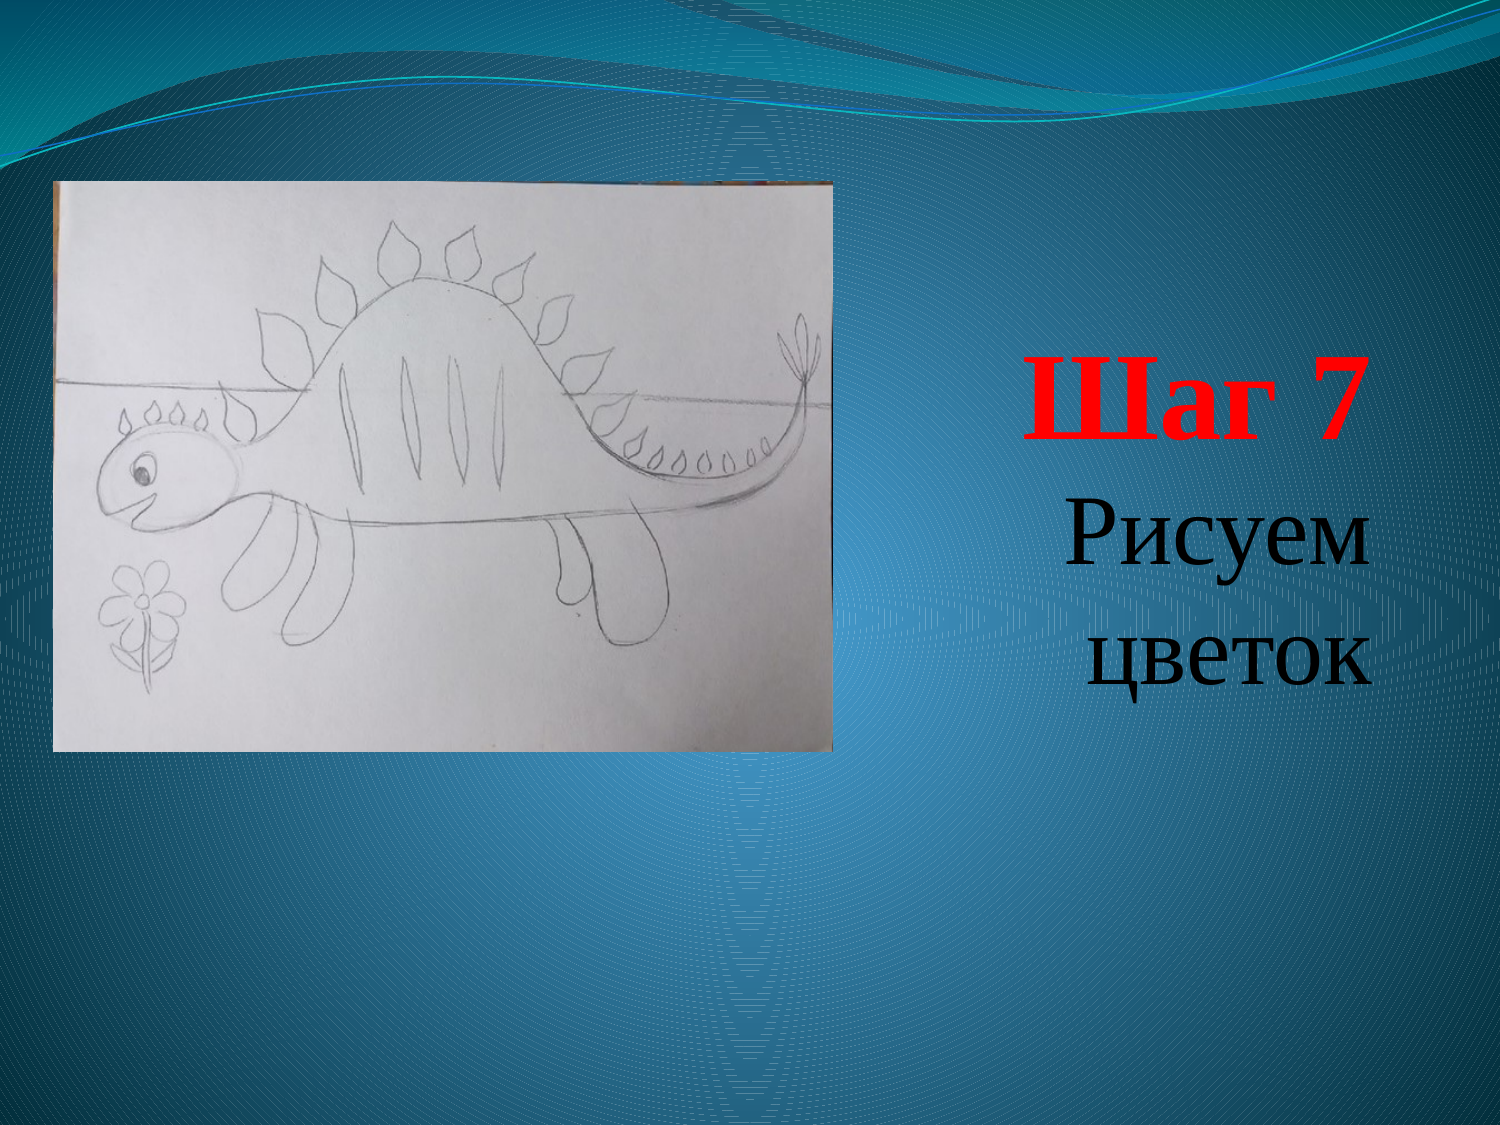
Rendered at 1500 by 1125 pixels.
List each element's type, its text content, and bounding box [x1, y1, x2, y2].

picture [52, 181, 833, 752]
title Шаг 7 Рисуем цветок [879, 0, 1376, 705]
